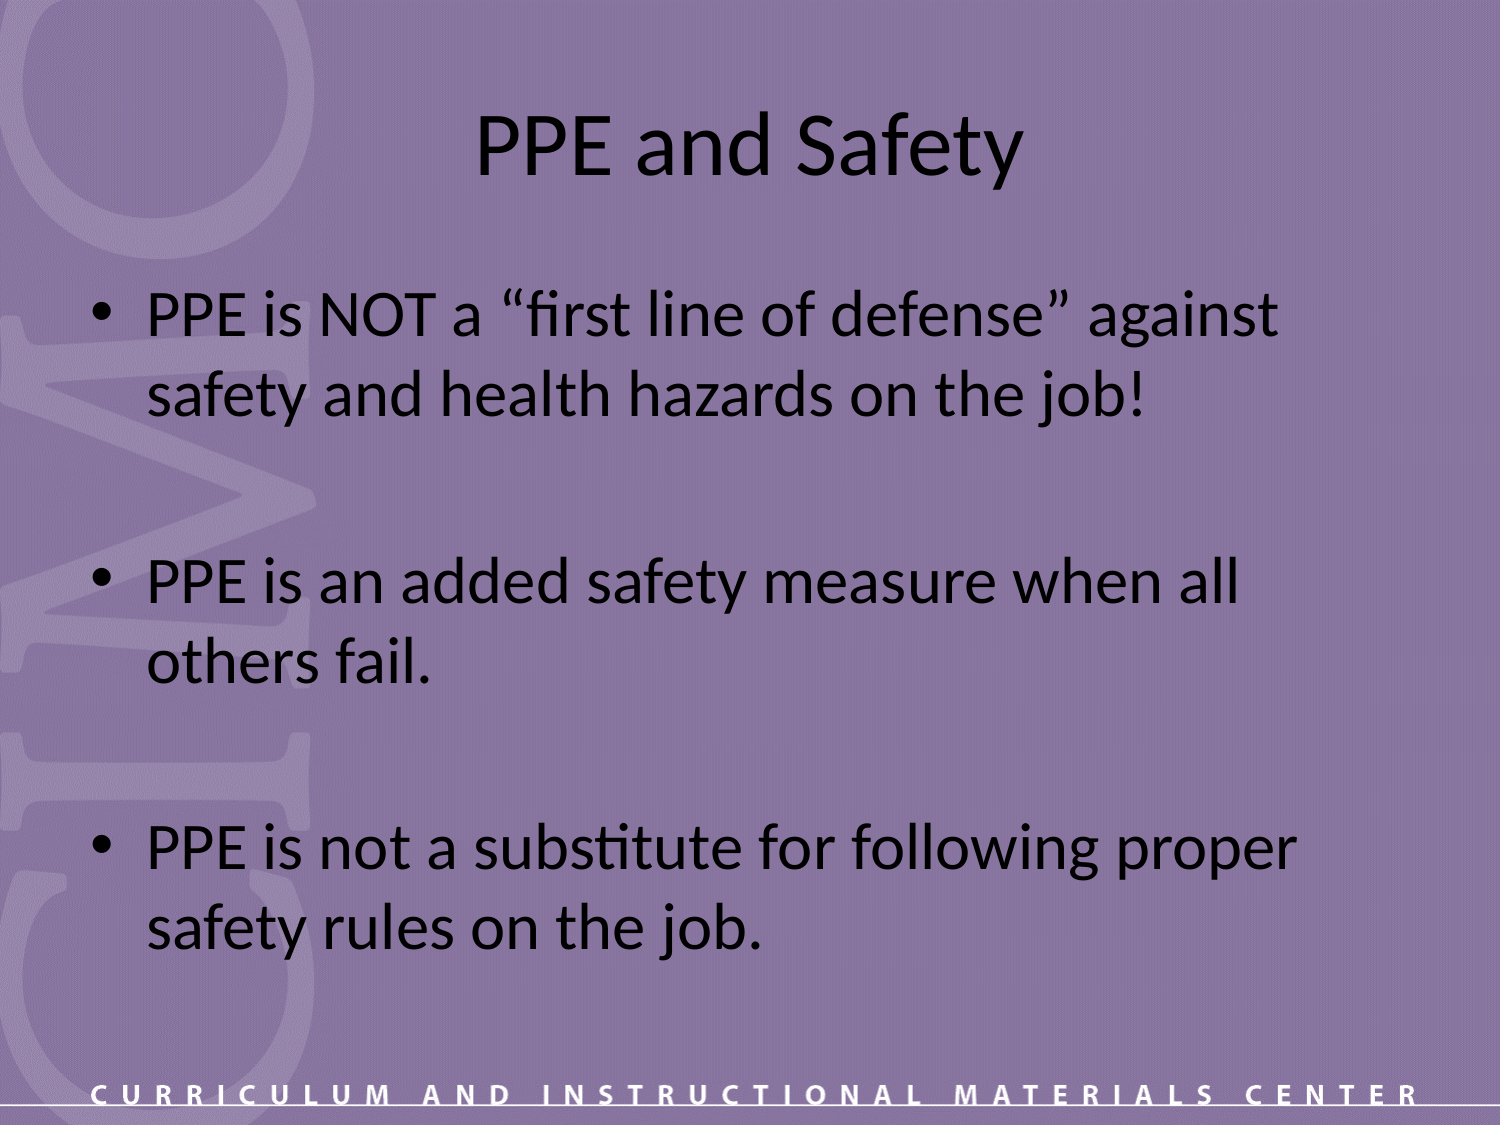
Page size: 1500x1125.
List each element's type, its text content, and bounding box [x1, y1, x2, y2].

title PPE and Safety [75, 45, 1425, 233]
list PPE is NOT a “first line of defense” against safety and health hazards on the job! PPE is an added safety measure when all others fail. PPE is not a substitute for following proper safety rules on the job. [75, 262, 1425, 1005]
